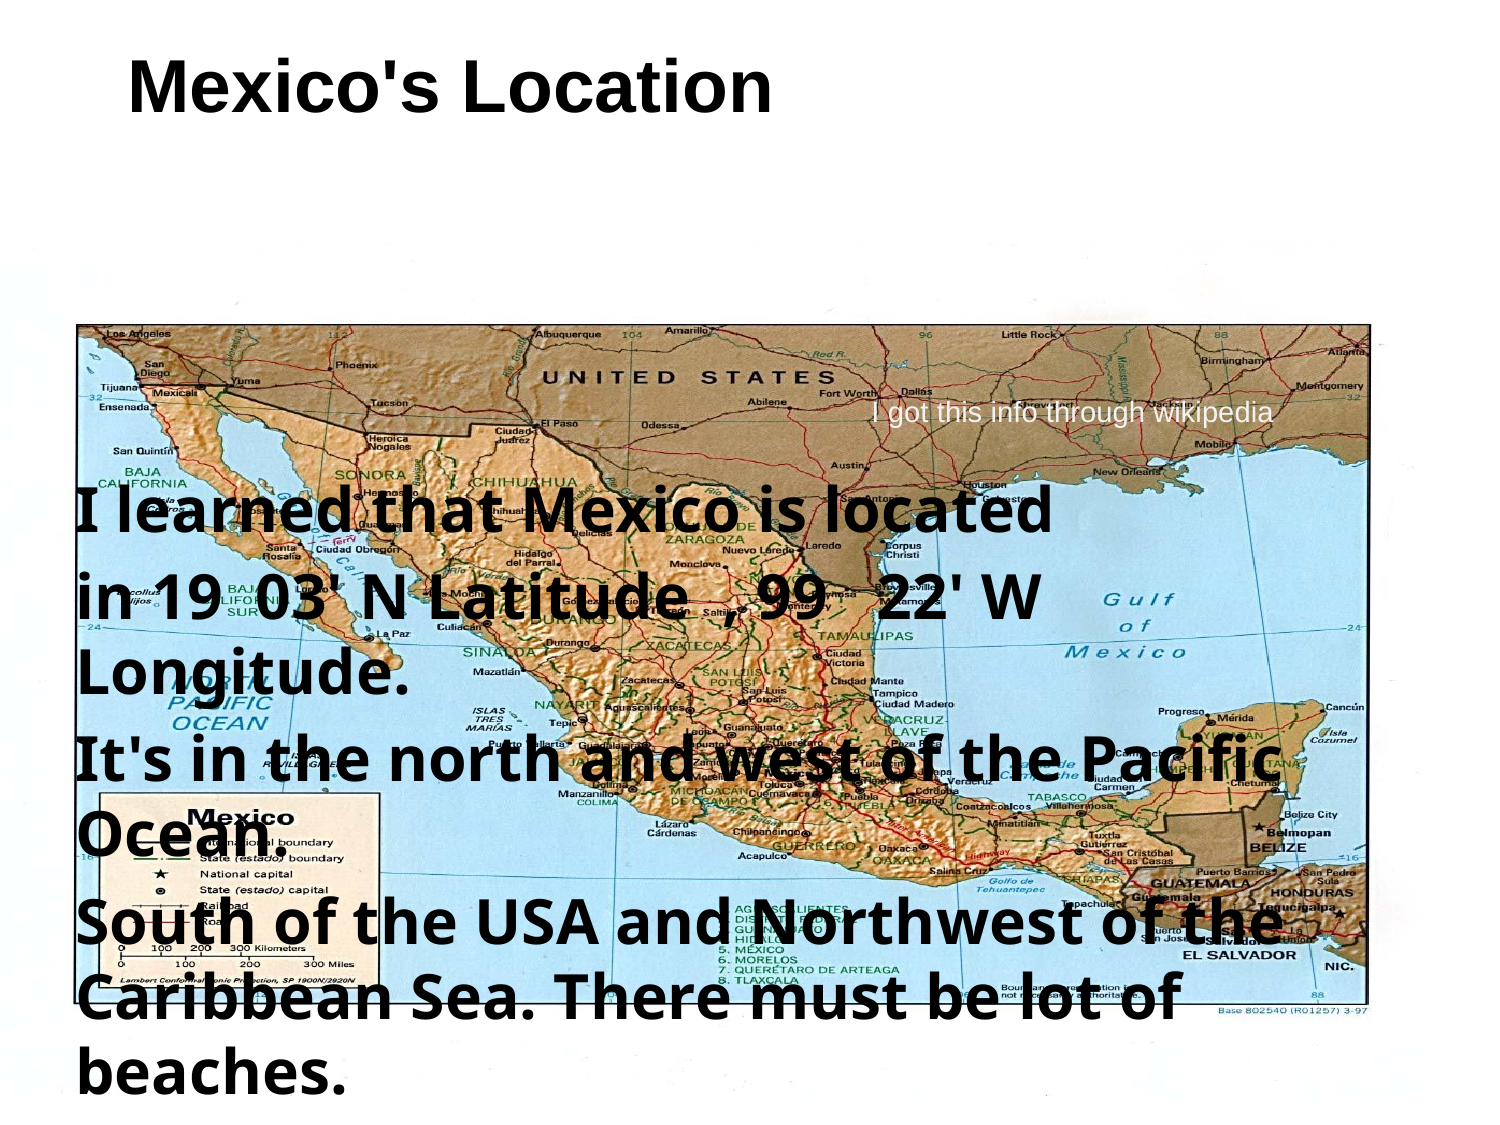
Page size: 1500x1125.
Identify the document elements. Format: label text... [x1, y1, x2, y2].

text_box [0, 242, 1426, 1097]
text_box I got this info through wikipedia [856, 377, 1458, 443]
title Mexico's Location [75, 14, 1425, 233]
text_box I learned that Mexico is located in 19 03' N Latitude , 99 22' W Longitude. It's in the north and west of the Pacific Ocean. South of the USA and Northwest of the Caribbean Sea. There must be lot of beaches. [60, 454, 1397, 1122]
text_box [277, 438, 1500, 1114]
